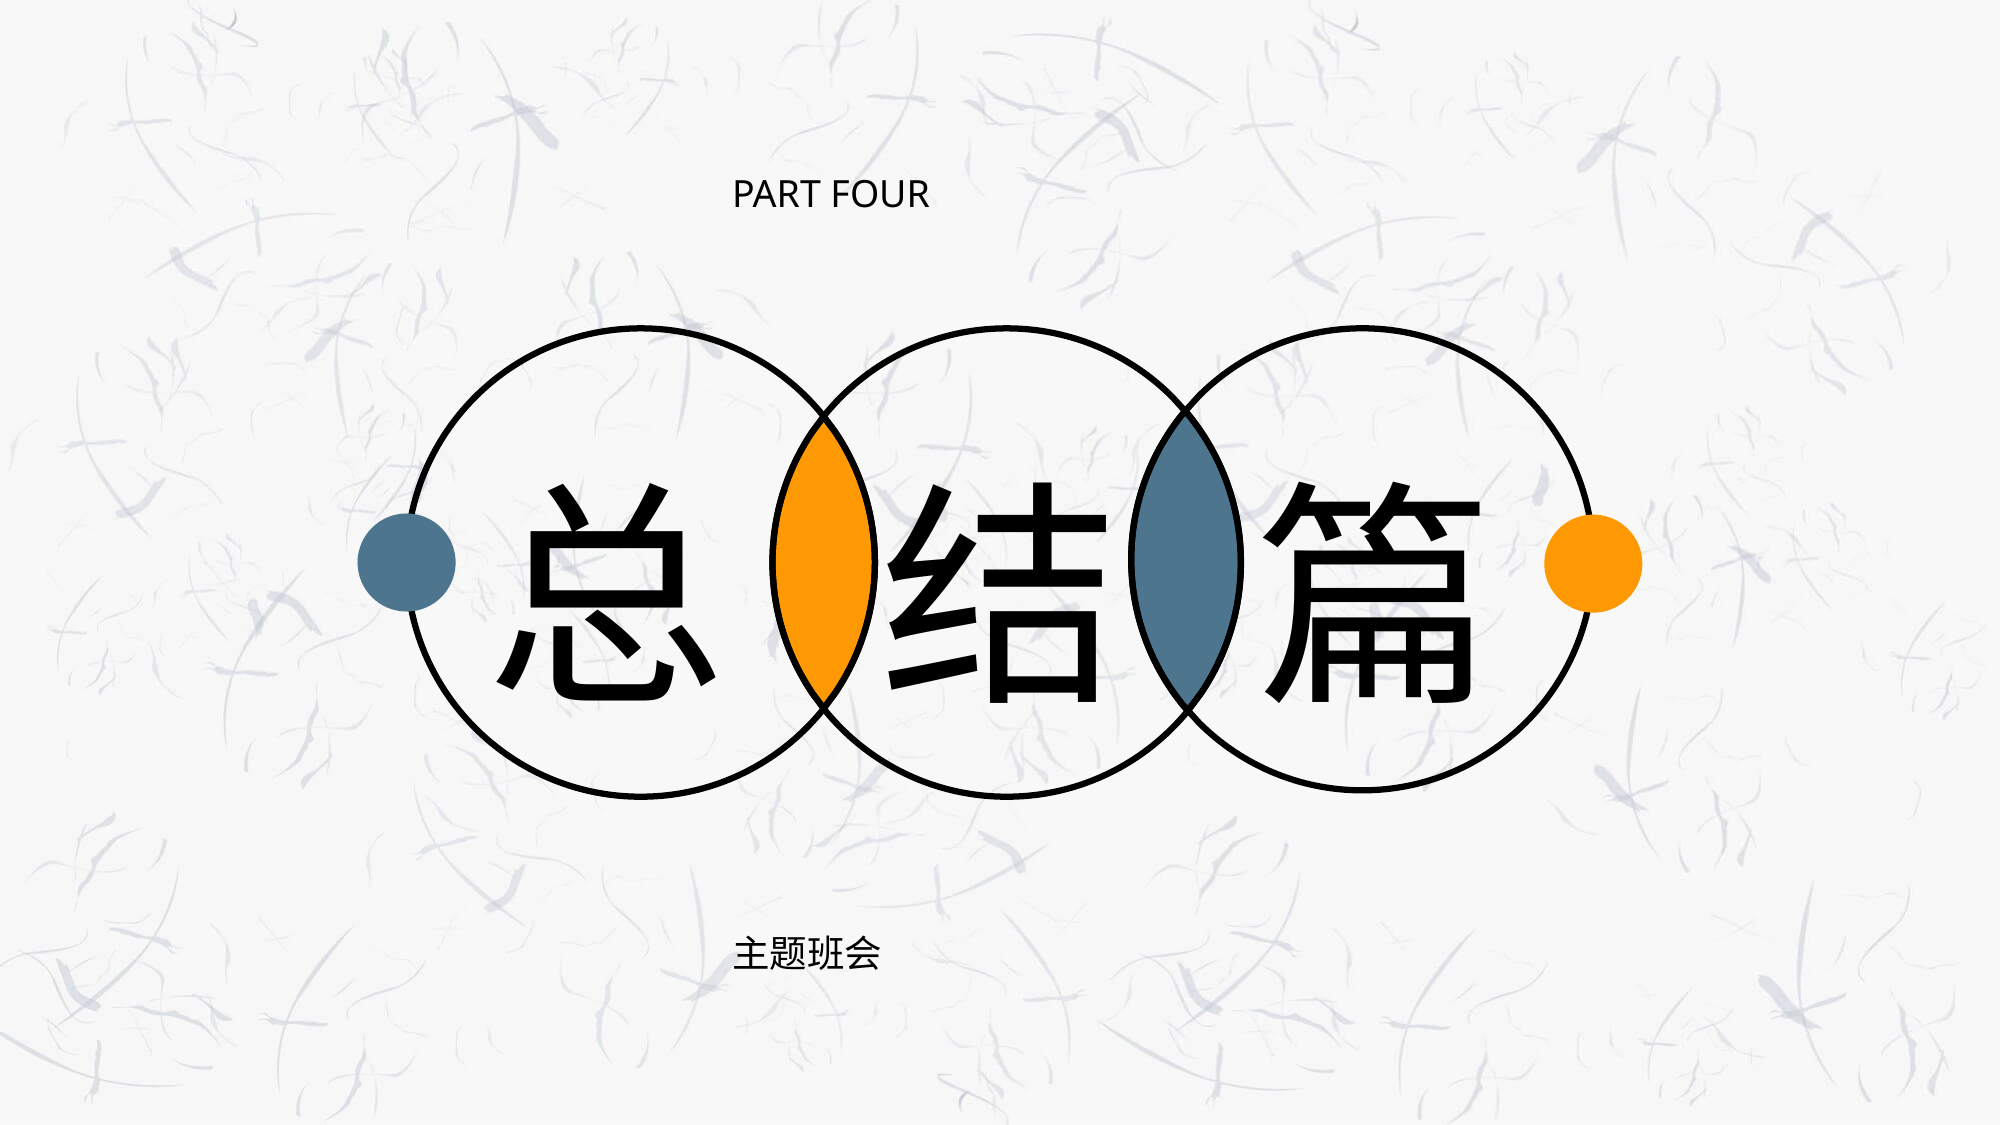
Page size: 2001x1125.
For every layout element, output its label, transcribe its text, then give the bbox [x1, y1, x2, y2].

text_box [356, 512, 406, 613]
text_box [1594, 513, 1644, 614]
picture [0, 0, 2001, 1125]
text_box 主题班会 [717, 922, 1375, 983]
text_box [406, 328, 1594, 797]
text_box PART FOUR [717, 162, 1283, 223]
